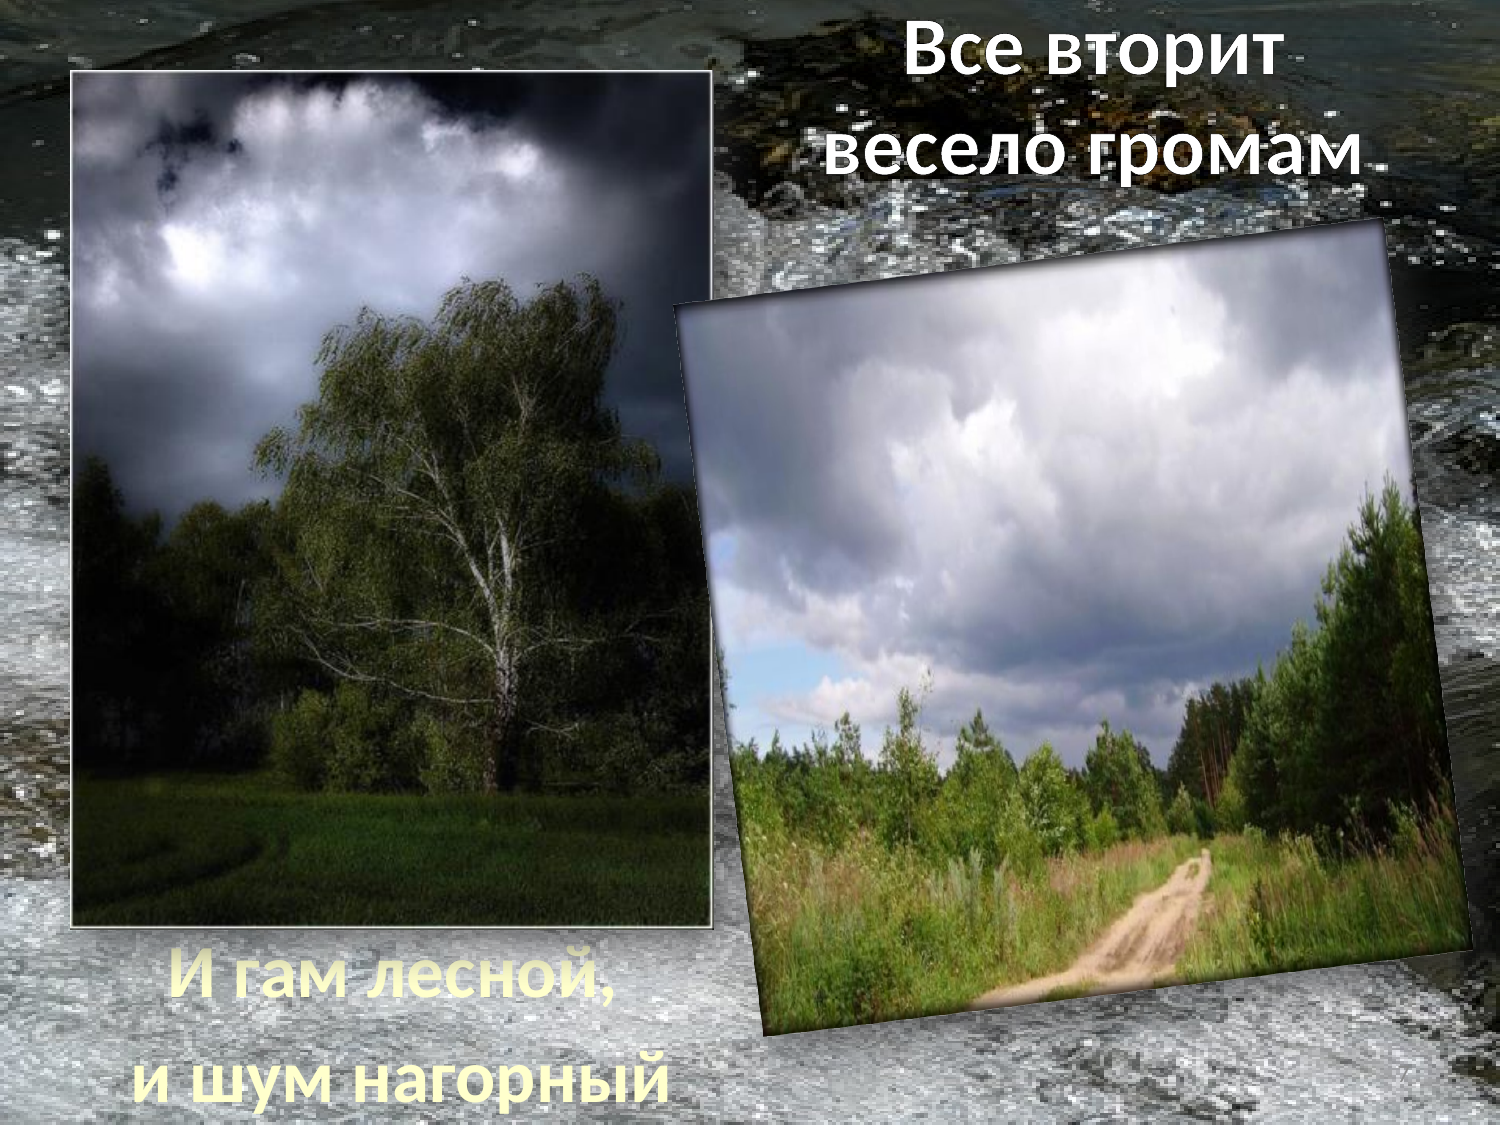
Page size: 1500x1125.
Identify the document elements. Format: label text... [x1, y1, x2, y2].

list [70, 70, 714, 930]
picture [0, 0, 1500, 1125]
slide_number 7 [1074, 1042, 1425, 1103]
list Все вторит весело громам [761, 93, 1425, 199]
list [714, 257, 1430, 997]
list И гам лесной, и шум нагорный [70, 1019, 734, 1125]
